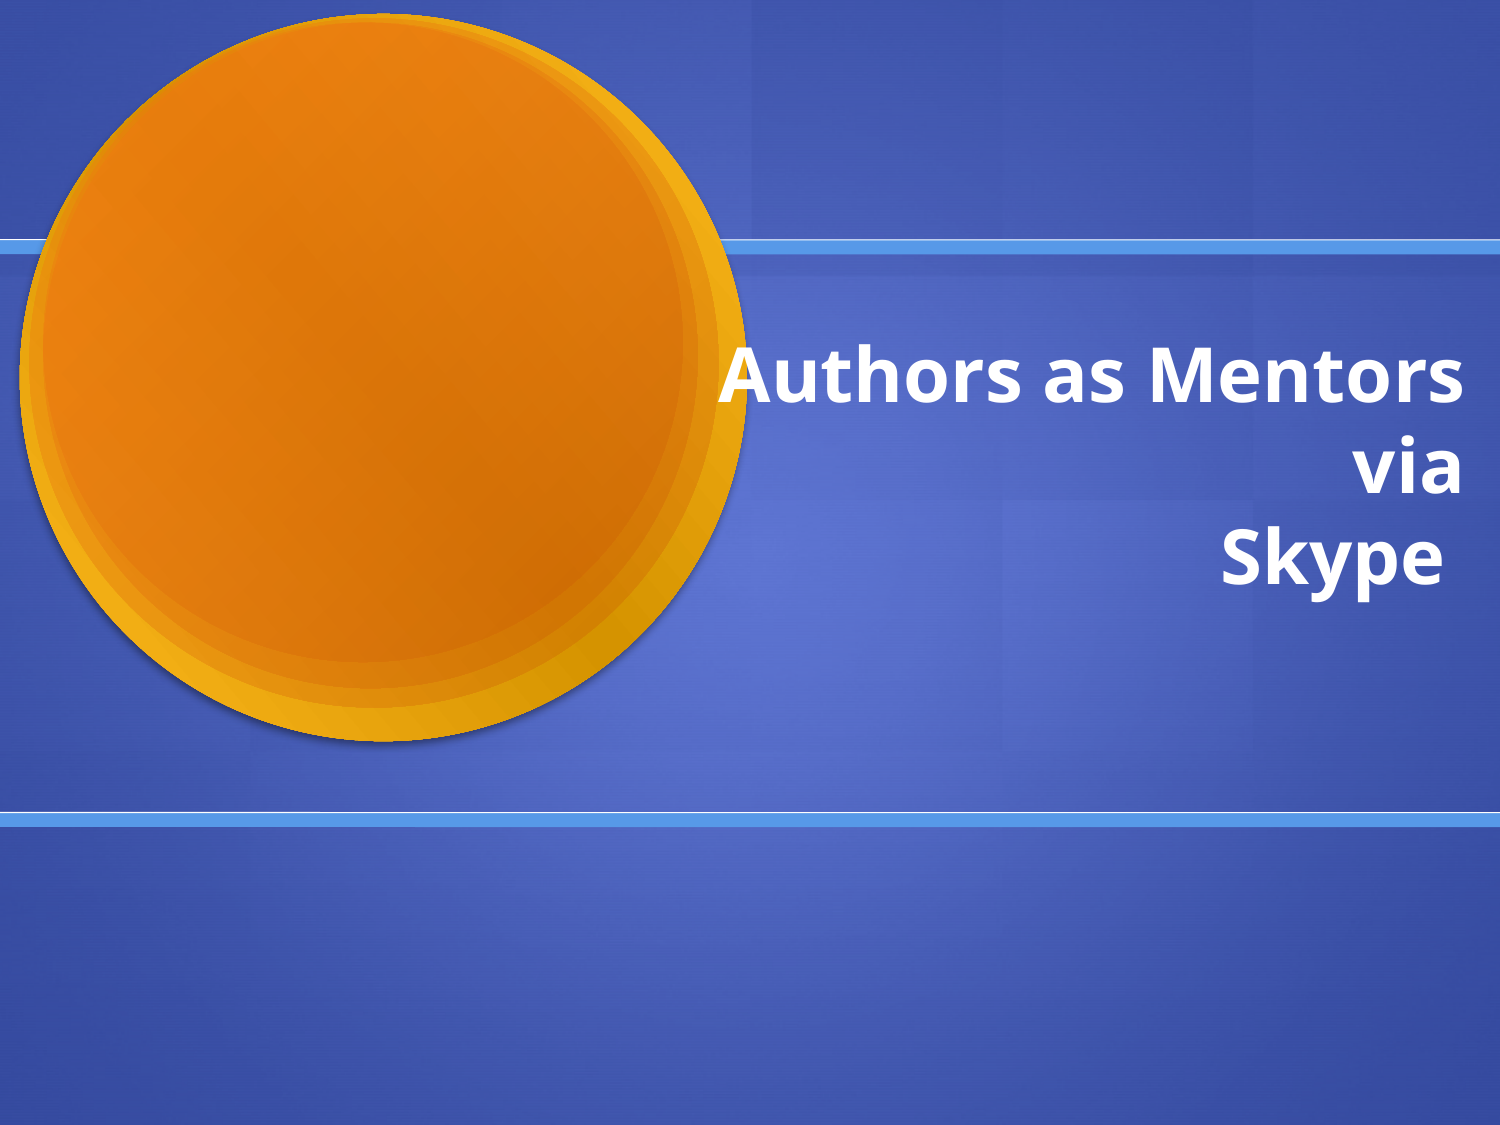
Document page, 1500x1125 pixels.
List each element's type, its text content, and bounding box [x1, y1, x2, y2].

title Authors as Mentors via Skype [675, 258, 1481, 608]
